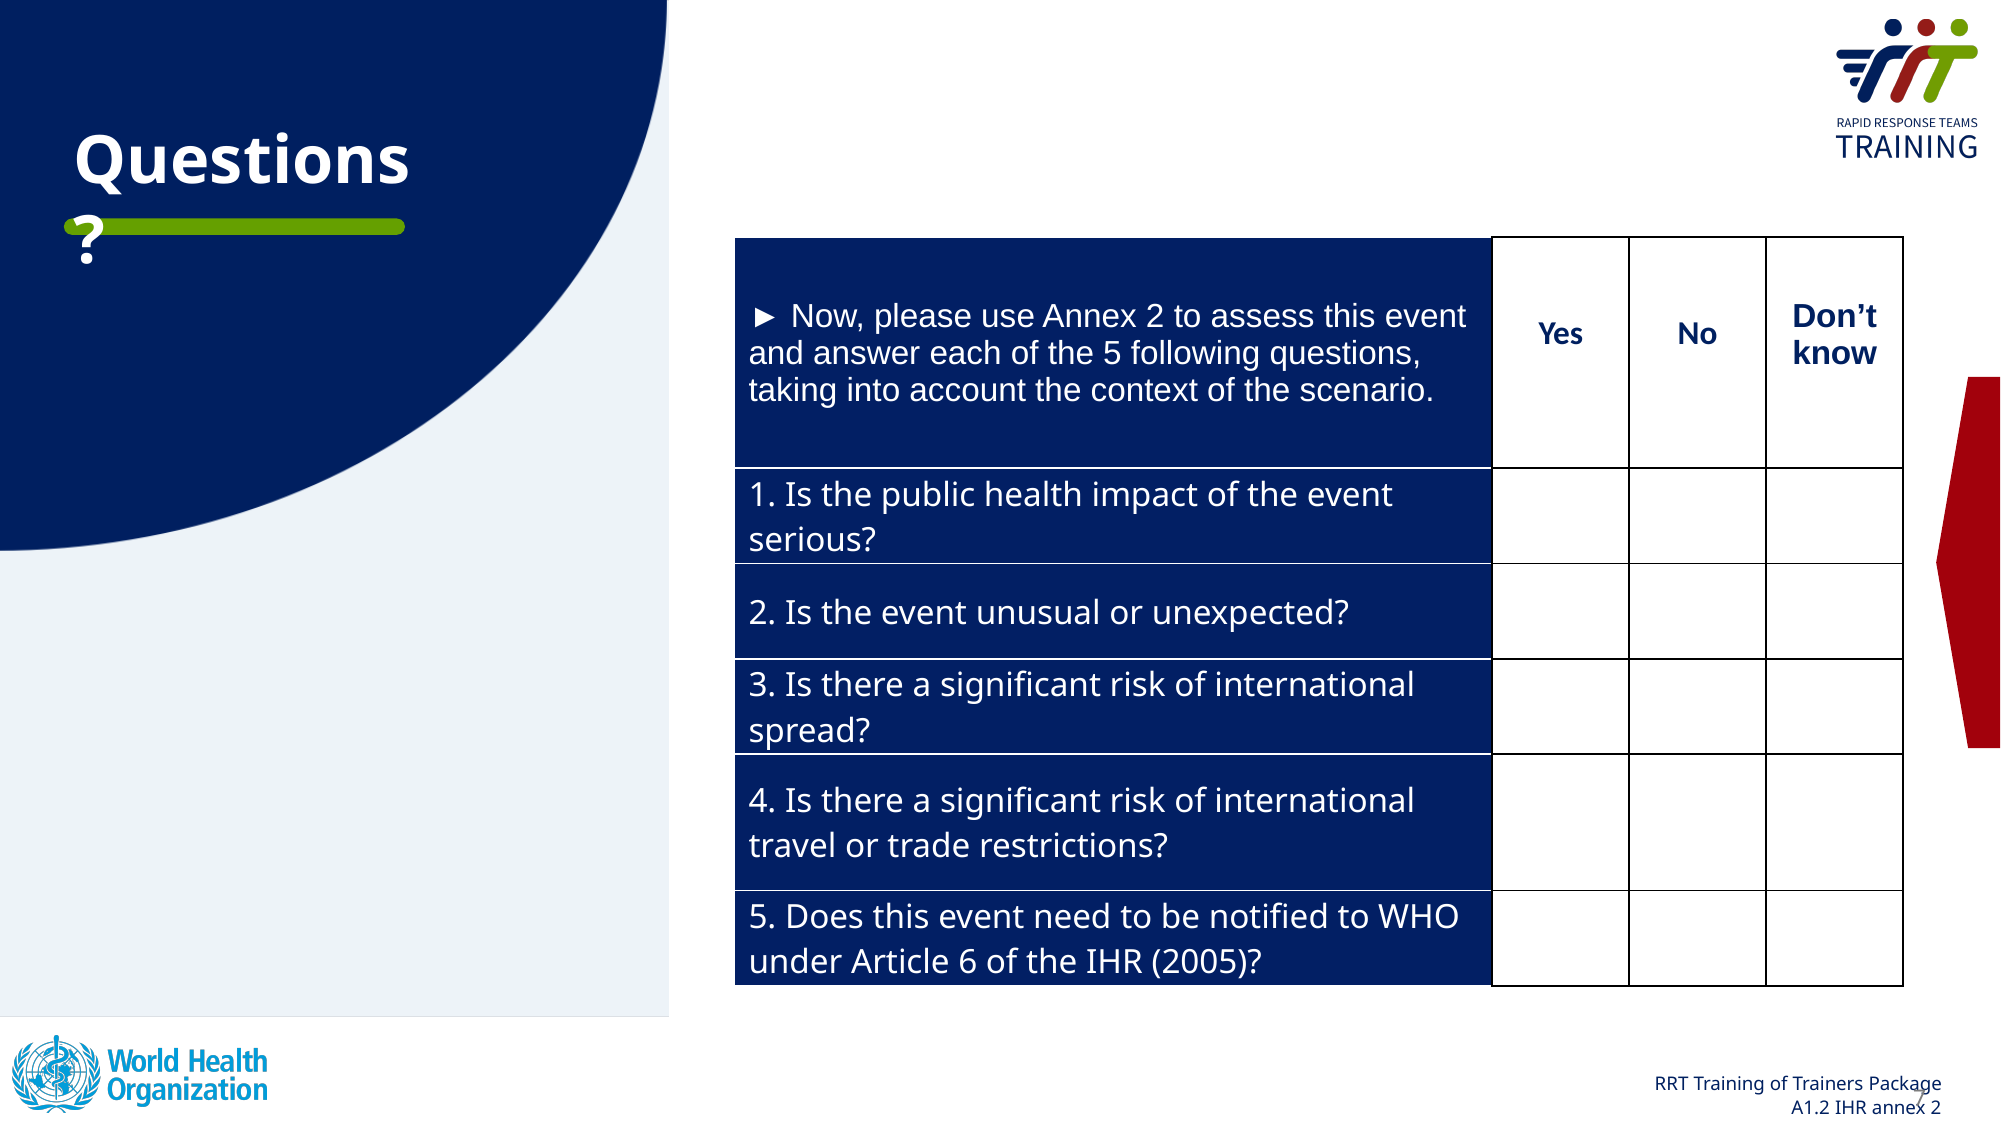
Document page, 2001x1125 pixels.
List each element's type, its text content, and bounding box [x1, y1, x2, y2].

table_cell [1630, 891, 1765, 985]
table_header No [1630, 238, 1765, 467]
table_cell [1767, 755, 1902, 890]
table_cell 2. Is the event unusual or unexpected? [735, 564, 1491, 658]
table_header ► Now, please use Annex 2 to assess this event and answer each of the 5 following questions, taking into account the context of the scenario. [735, 238, 1491, 467]
table_cell [1493, 891, 1628, 985]
table_cell 3. Is there a significant risk of international spread? [735, 660, 1491, 753]
table_cell [1767, 891, 1902, 985]
table_cell [1767, 660, 1902, 753]
table_cell 1. Is the public health impact of the event serious? [735, 469, 1491, 563]
table_cell 5. Does this event need to be notified to WHO under Article 6 of the IHR (2005)? [735, 891, 1491, 985]
picture [1835, 19, 1978, 167]
table_header Don’t know [1767, 238, 1902, 467]
table_cell [1630, 564, 1765, 658]
table_cell [1630, 469, 1765, 563]
table_cell 4. Is there a significant risk of international travel or trade restrictions? [735, 755, 1491, 890]
table_cell [1767, 564, 1902, 658]
picture [0, 0, 669, 1018]
table_cell [1630, 660, 1765, 753]
table_cell [1493, 564, 1628, 658]
table_cell [1493, 469, 1628, 563]
table_header Yes [1493, 238, 1628, 467]
table_cell [1493, 660, 1628, 753]
picture [12, 1083, 48, 1113]
picture [58, 1050, 64, 1058]
table_cell [1767, 469, 1902, 563]
table_cell [1493, 755, 1628, 890]
picture [12, 1035, 267, 1113]
table_cell [1630, 755, 1765, 890]
